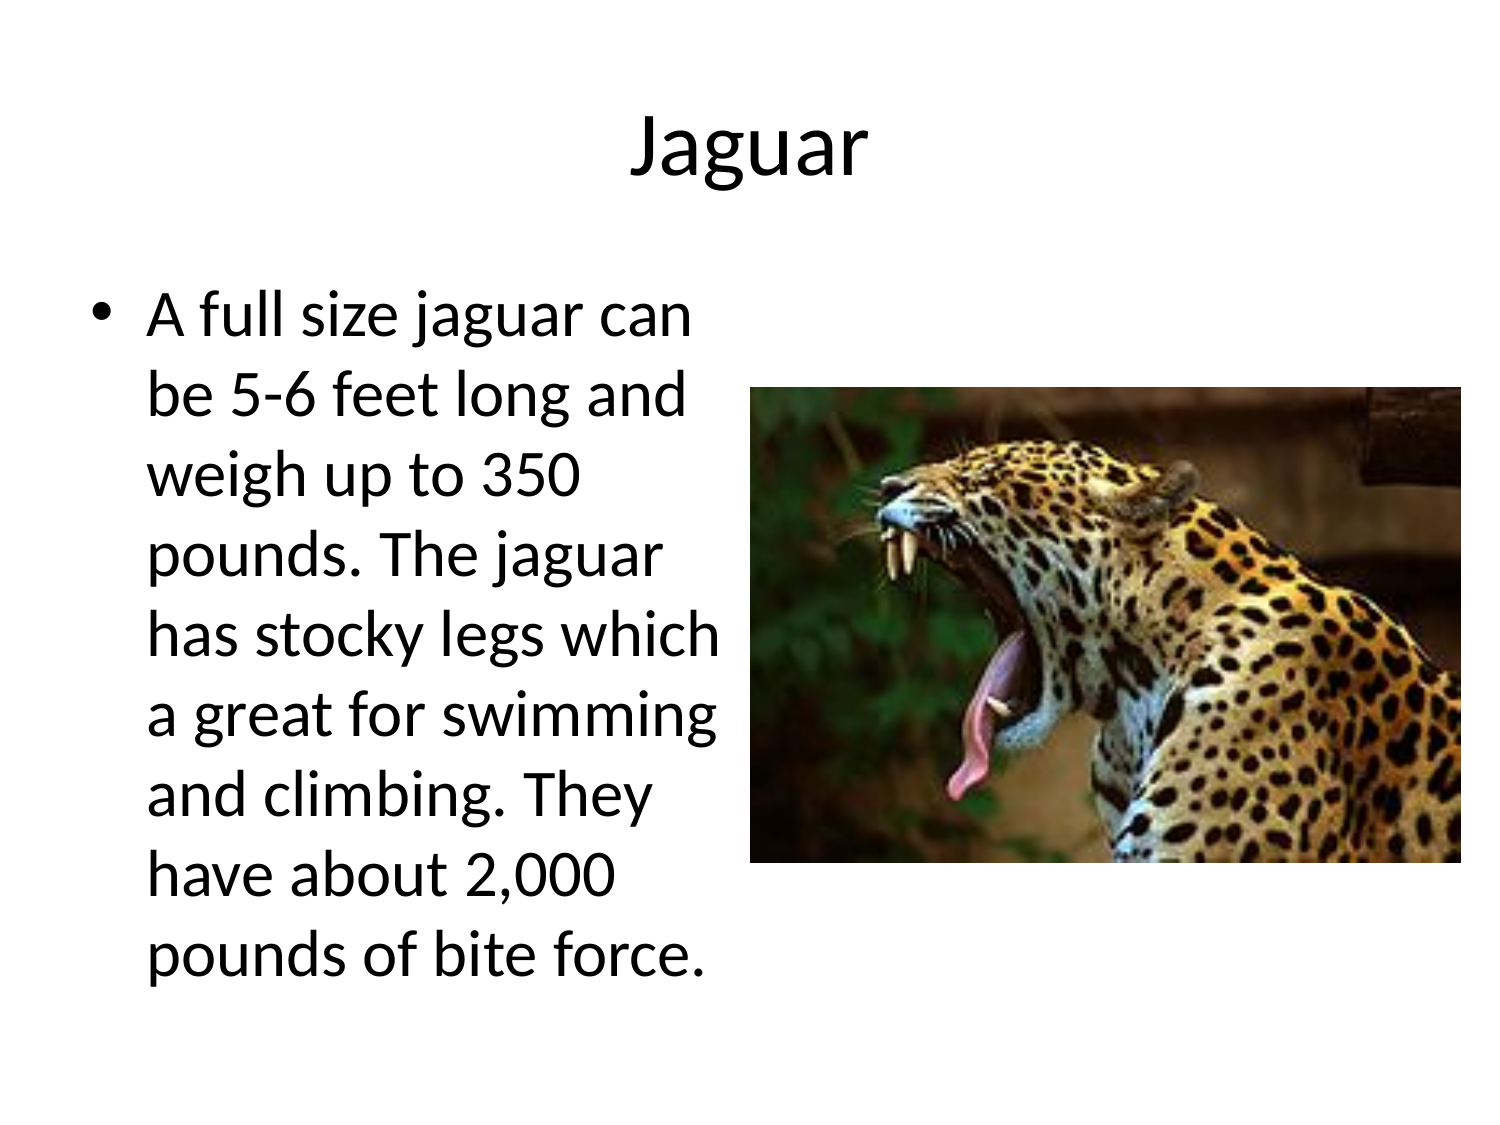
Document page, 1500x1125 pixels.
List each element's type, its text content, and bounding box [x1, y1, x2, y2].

list A full size jaguar can be 5-6 feet long and weigh up to 350 pounds. The jaguar has stocky legs which a great for swimming and climbing. They have about 2,000 pounds of bite force. [75, 262, 750, 1005]
picture [749, 387, 1462, 863]
title Jaguar [75, 45, 1425, 233]
